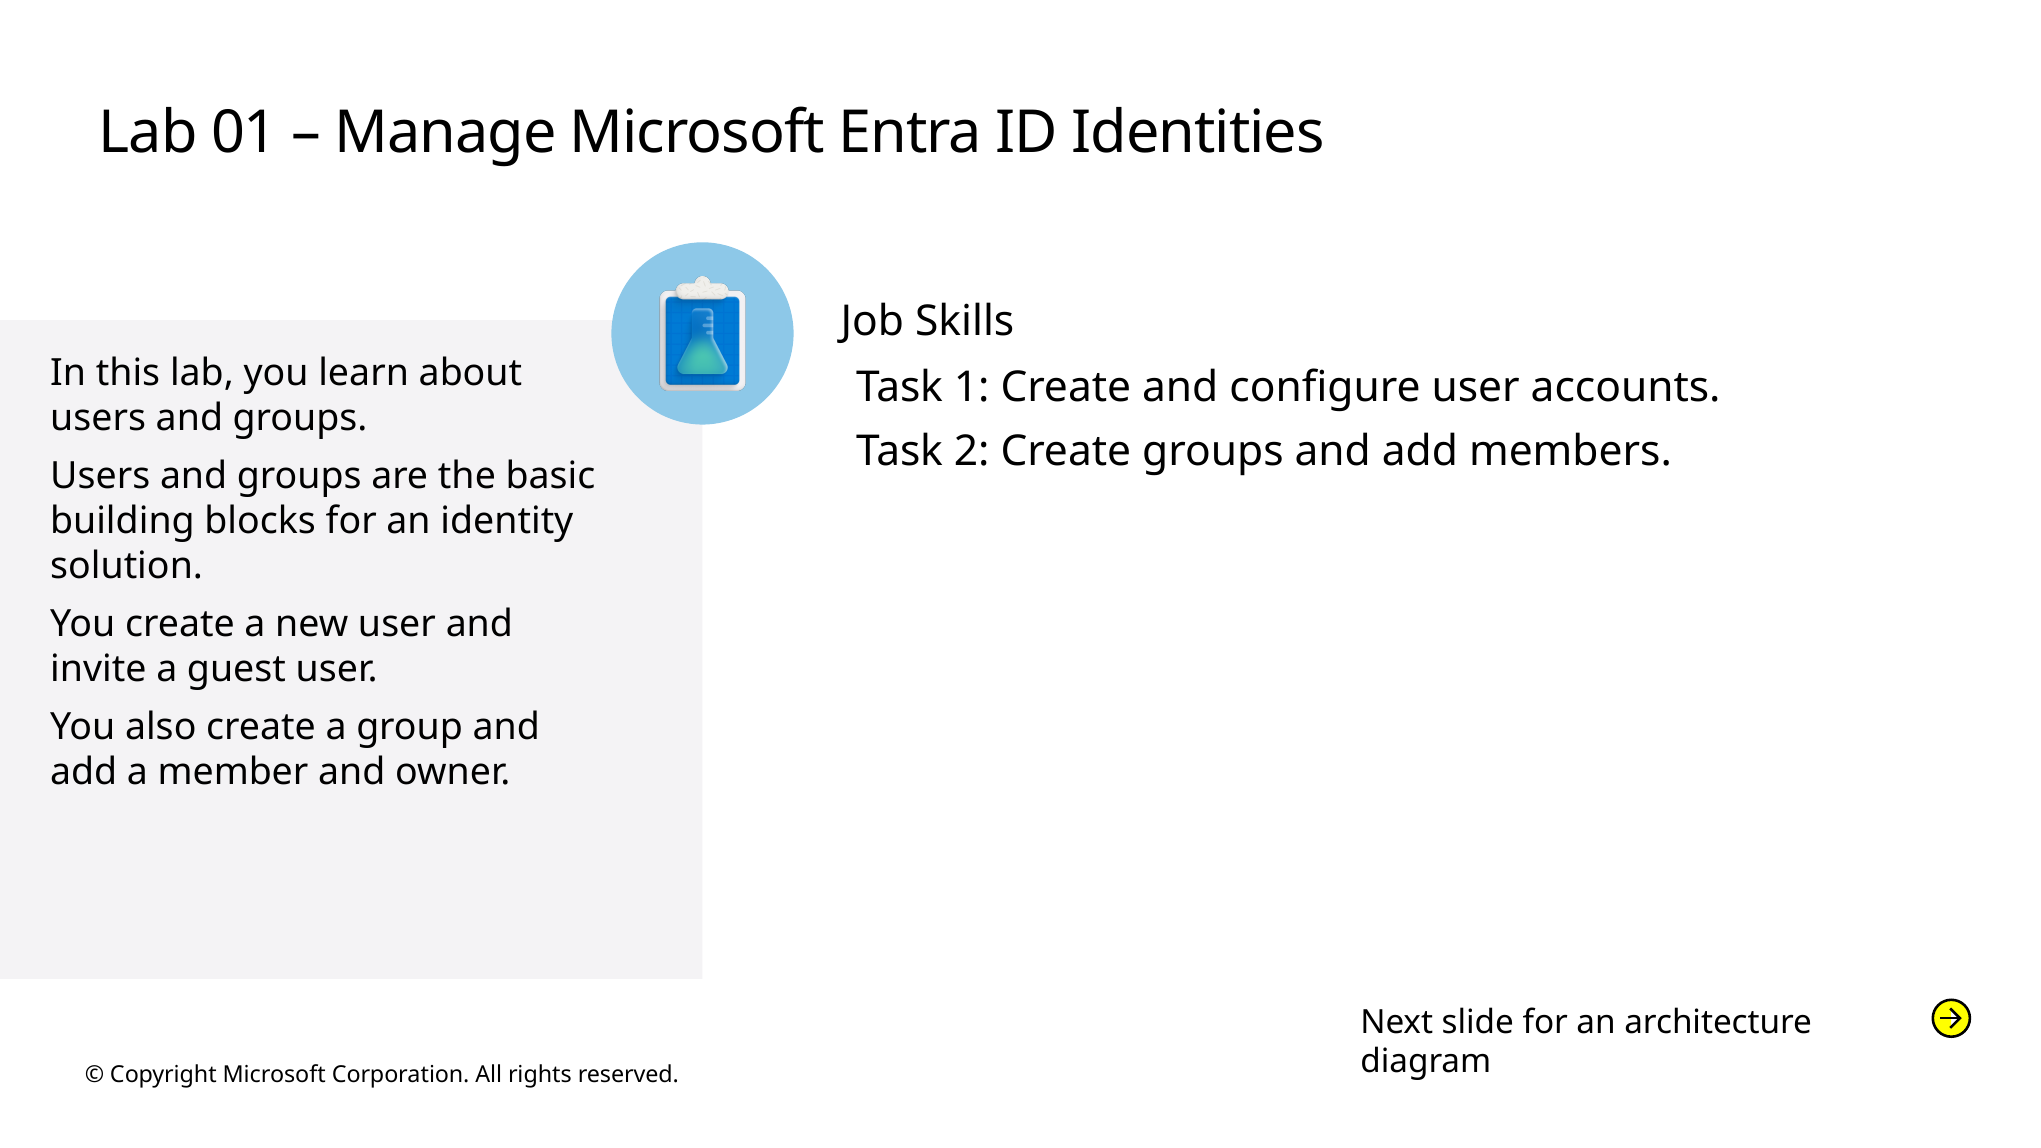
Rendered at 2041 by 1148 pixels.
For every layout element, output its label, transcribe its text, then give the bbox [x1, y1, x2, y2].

text_box Next slide for an architecture diagram [1360, 999, 1920, 1080]
title Lab 01 – Manage Microsoft Entra ID Identities [98, 86, 2019, 169]
text_box Task 1: Create and configure user accounts. Task 2: Create groups and add members. [825, 336, 1970, 811]
picture [645, 276, 760, 391]
text_box Job Skills [825, 285, 1846, 351]
text_box In this lab, you learn about users and groups. Users and groups are the basic building blocks for an identity solution. You create a new user and invite a guest user. You also create a group and add a member and owner. [50, 348, 604, 792]
text_box [1932, 999, 1970, 1037]
